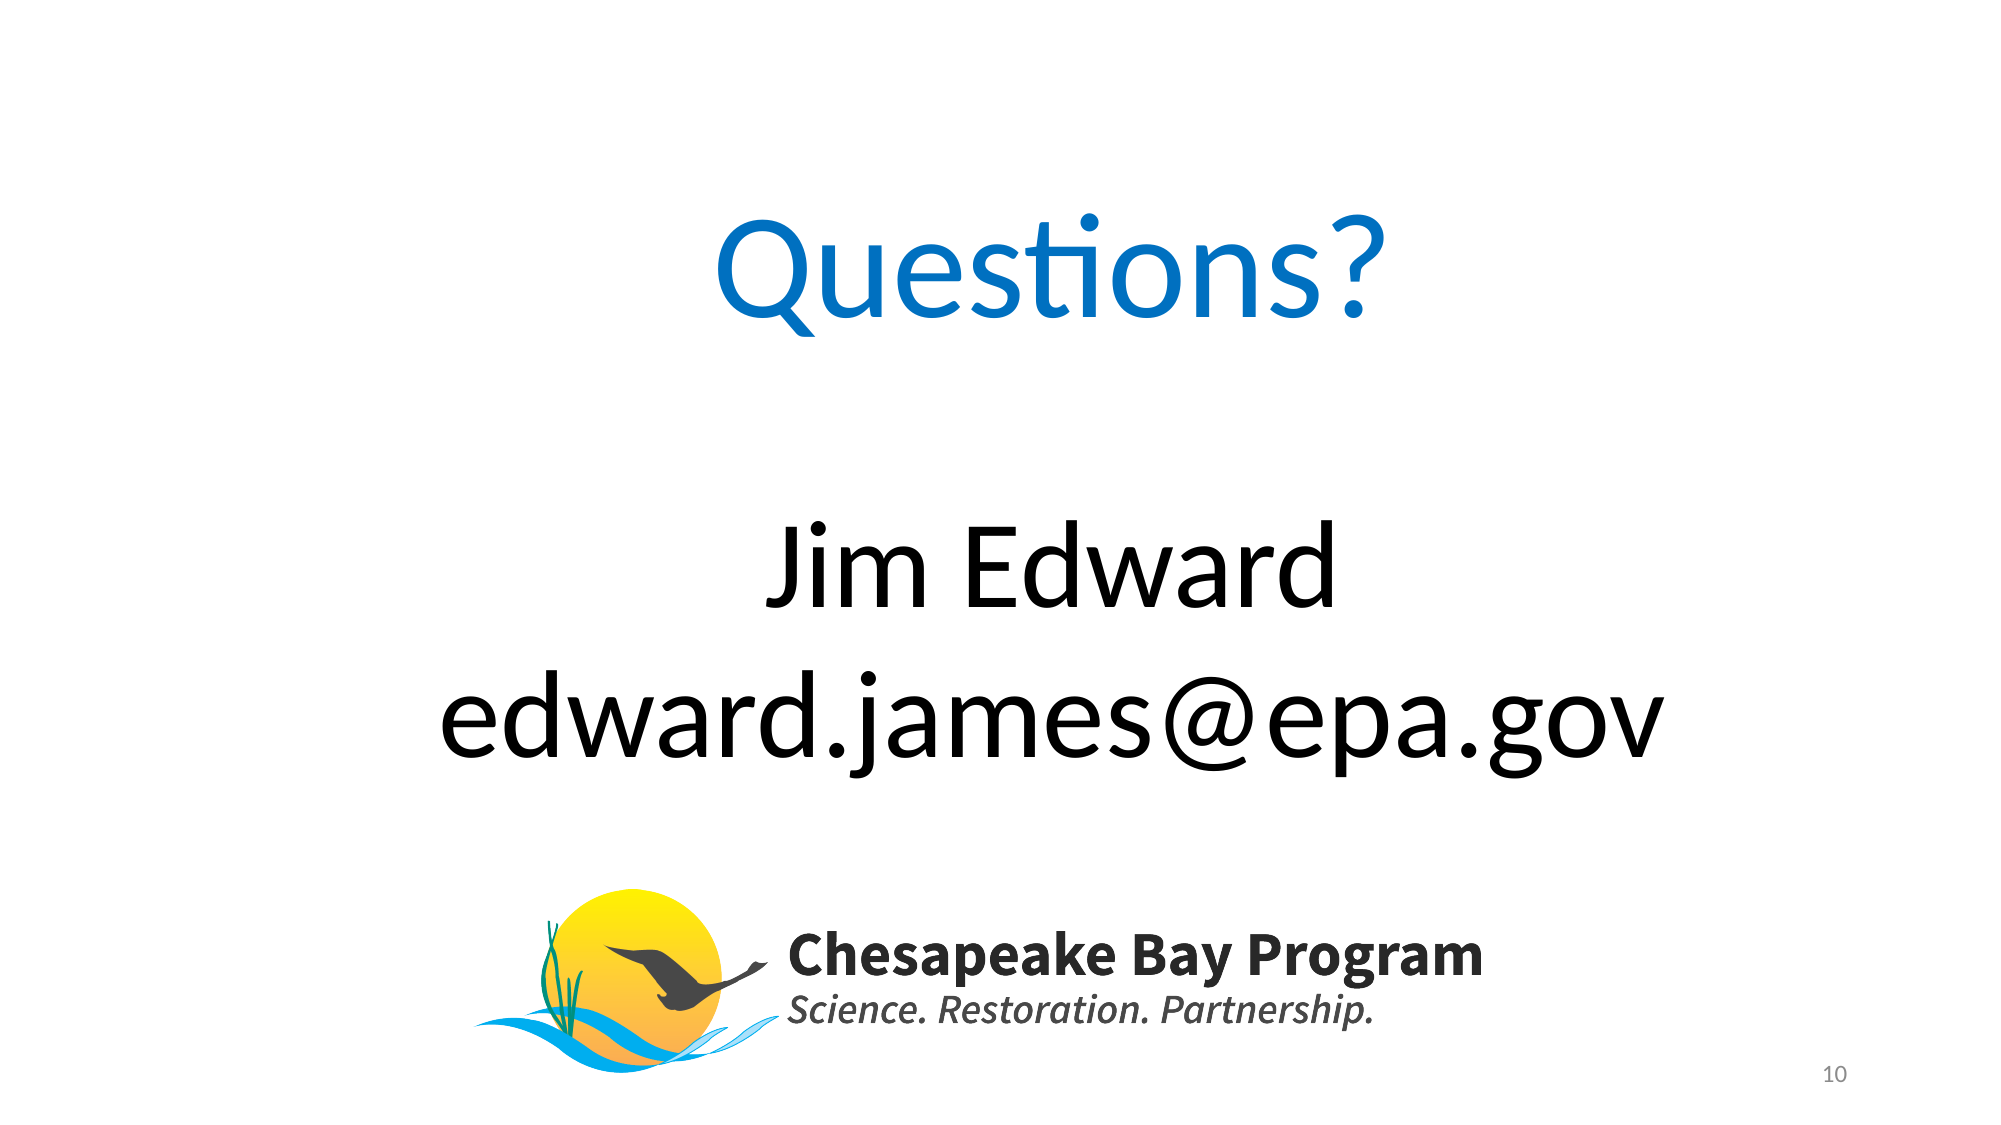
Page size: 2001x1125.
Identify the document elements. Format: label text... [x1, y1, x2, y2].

text_box Questions? Jim Edward edward.james@epa.gov [343, 160, 1763, 791]
slide_number 10 [1412, 1042, 1863, 1103]
picture [473, 889, 1481, 1073]
